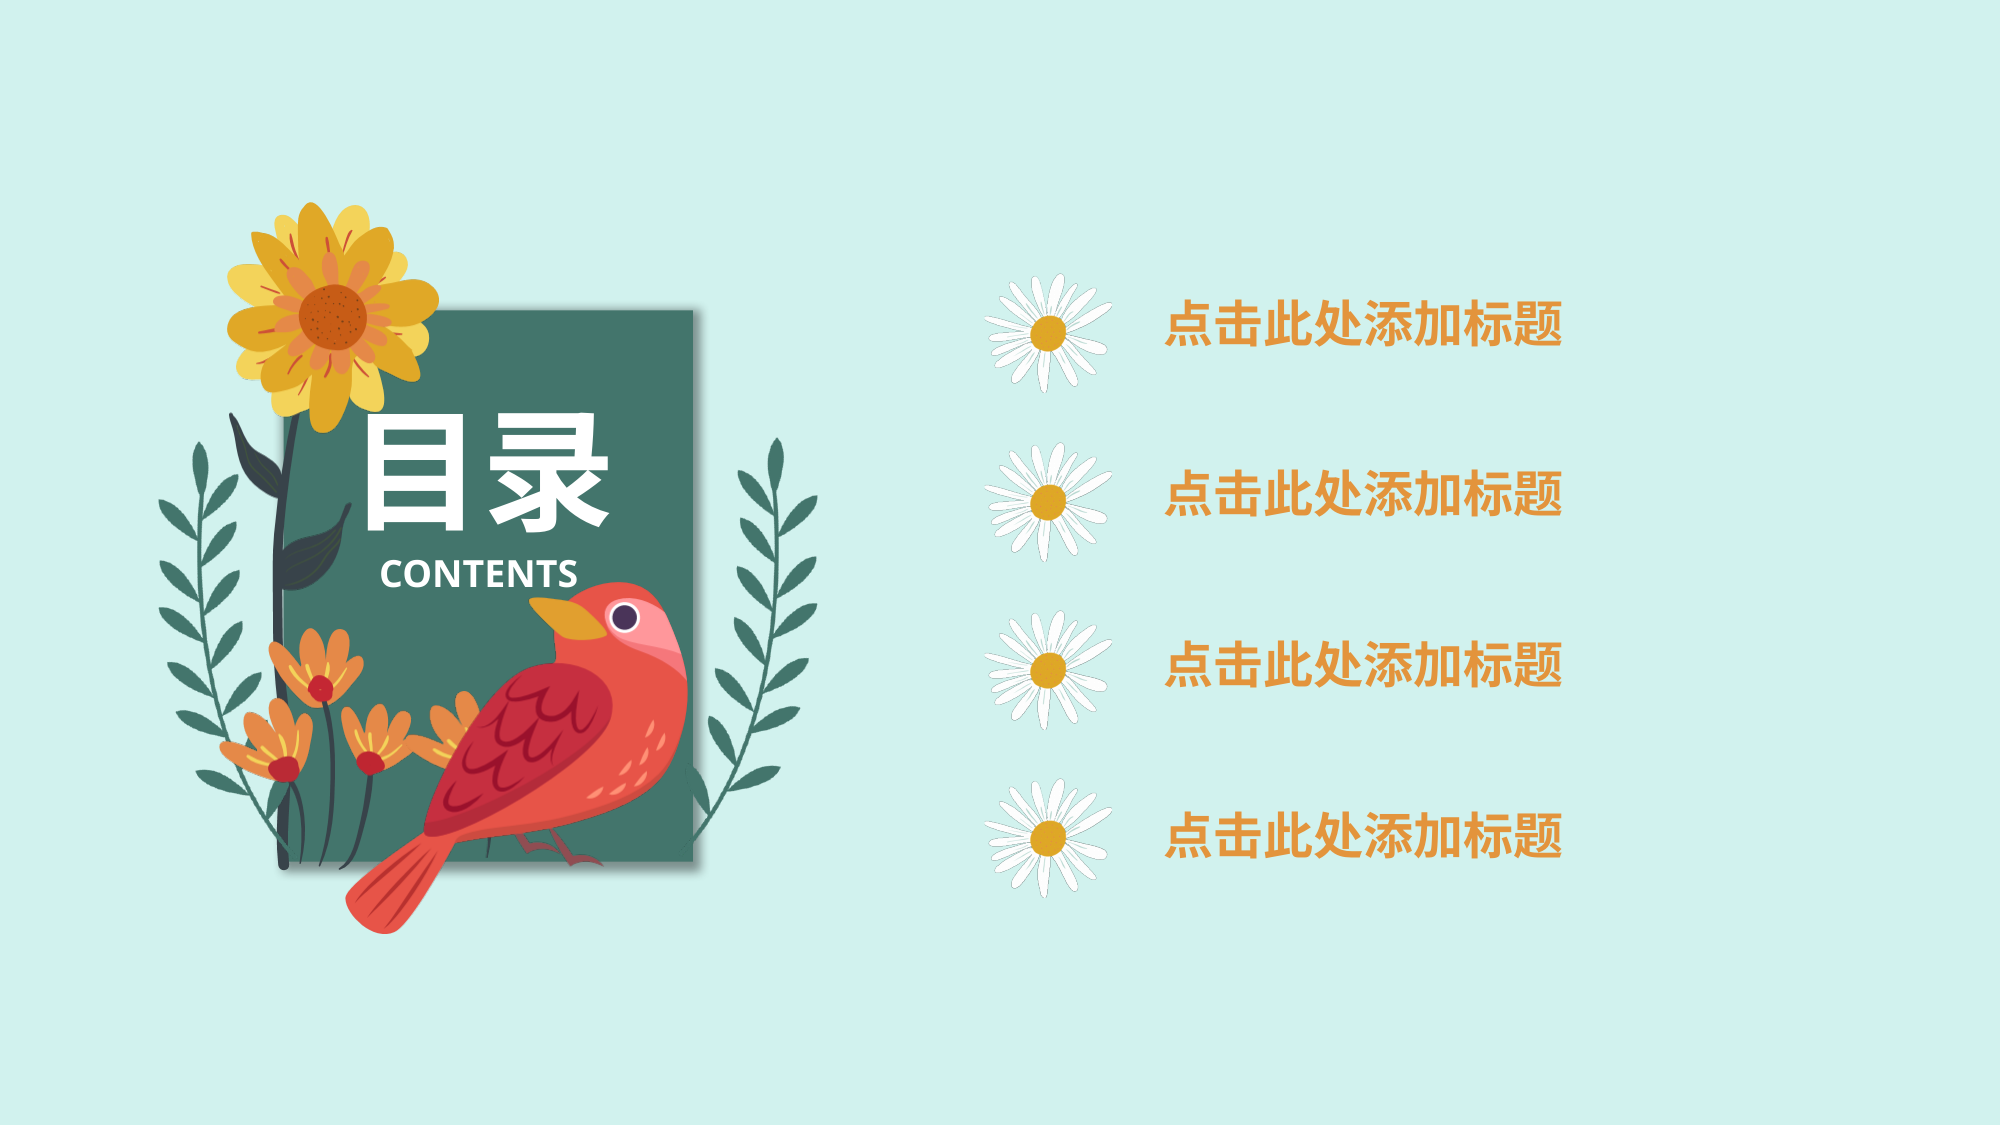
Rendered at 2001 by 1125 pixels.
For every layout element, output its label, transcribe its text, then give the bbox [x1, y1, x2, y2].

text_box CONTENTS [439, 539, 672, 582]
text_box 点击此处添加标题 [1143, 281, 1615, 362]
text_box 点击此处添加标题 [1143, 794, 1615, 875]
picture [983, 438, 1112, 562]
text_box [439, 309, 694, 429]
text_box 点击此处添加标题 [1143, 452, 1615, 533]
text_box 点击此处添加标题 [1143, 623, 1615, 704]
picture [146, 201, 829, 934]
picture [983, 269, 1112, 393]
picture [983, 774, 1112, 898]
text_box 目录 [439, 373, 690, 539]
picture [983, 606, 1112, 730]
